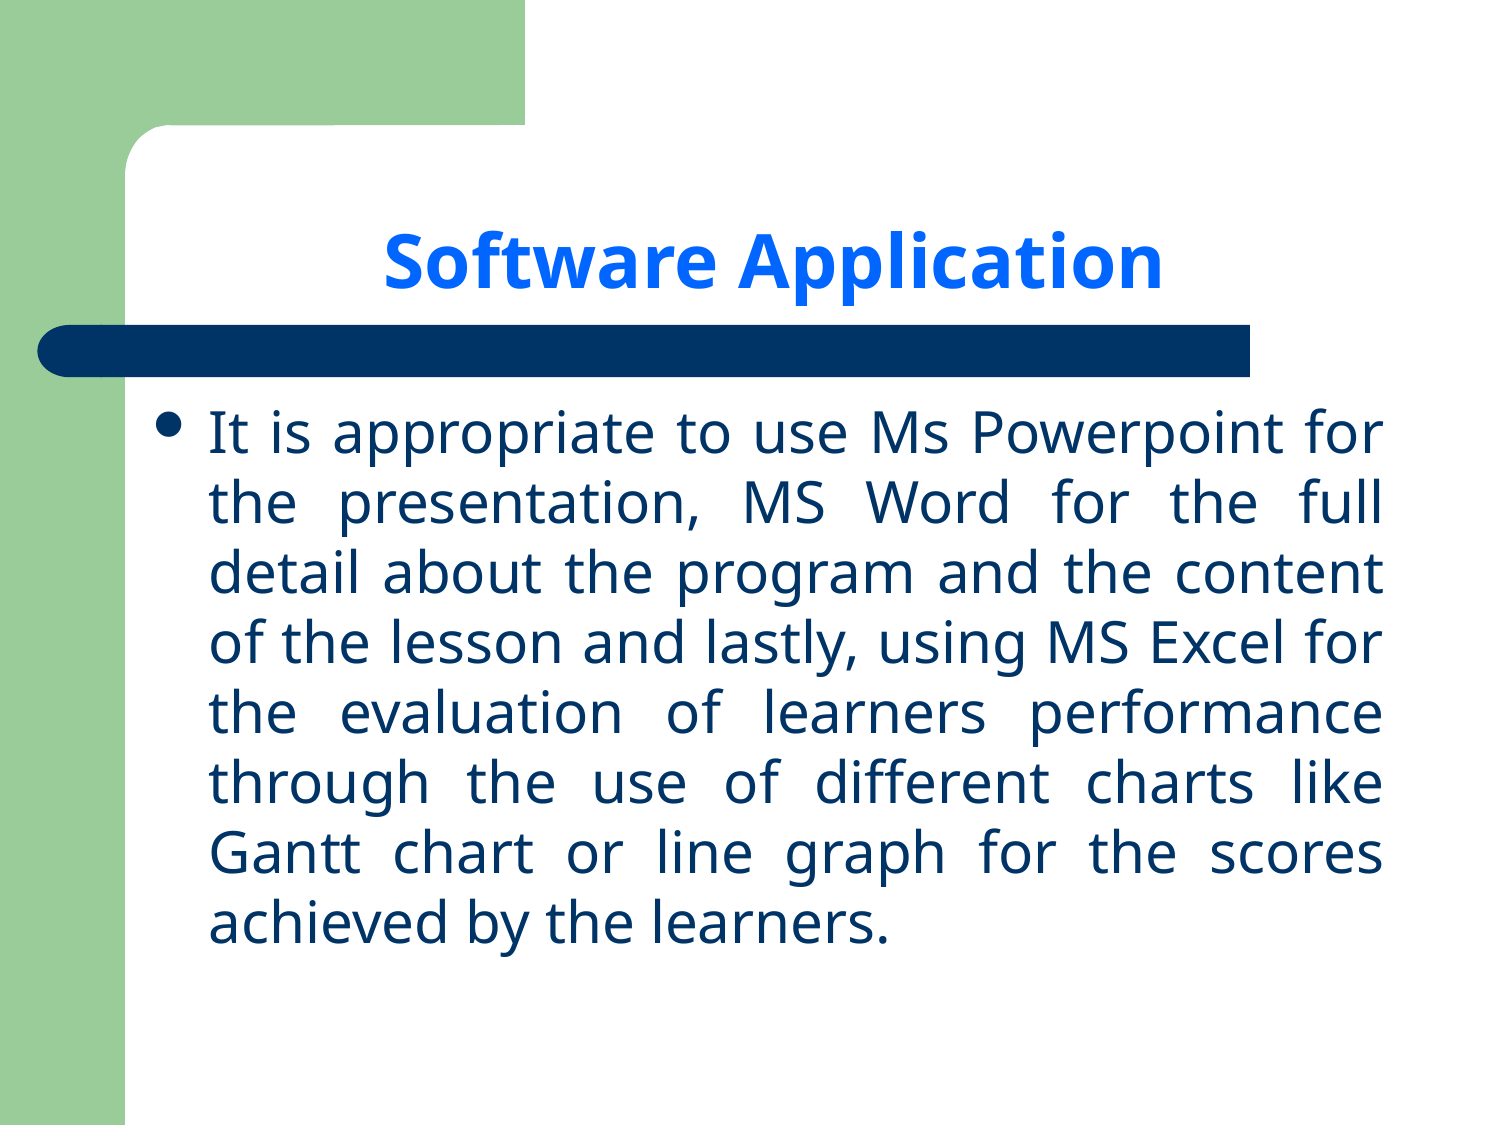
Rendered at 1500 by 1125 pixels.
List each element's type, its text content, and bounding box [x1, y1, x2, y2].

list It is appropriate to use Ms Powerpoint for the presentation, MS Word for the full detail about the program and the content of the lesson and lastly, using MS Excel for the evaluation of learners performance through the use of different charts like Gantt chart or line graph for the scores achieved by the learners. [137, 387, 1400, 1088]
title Software Application [124, 124, 1426, 313]
